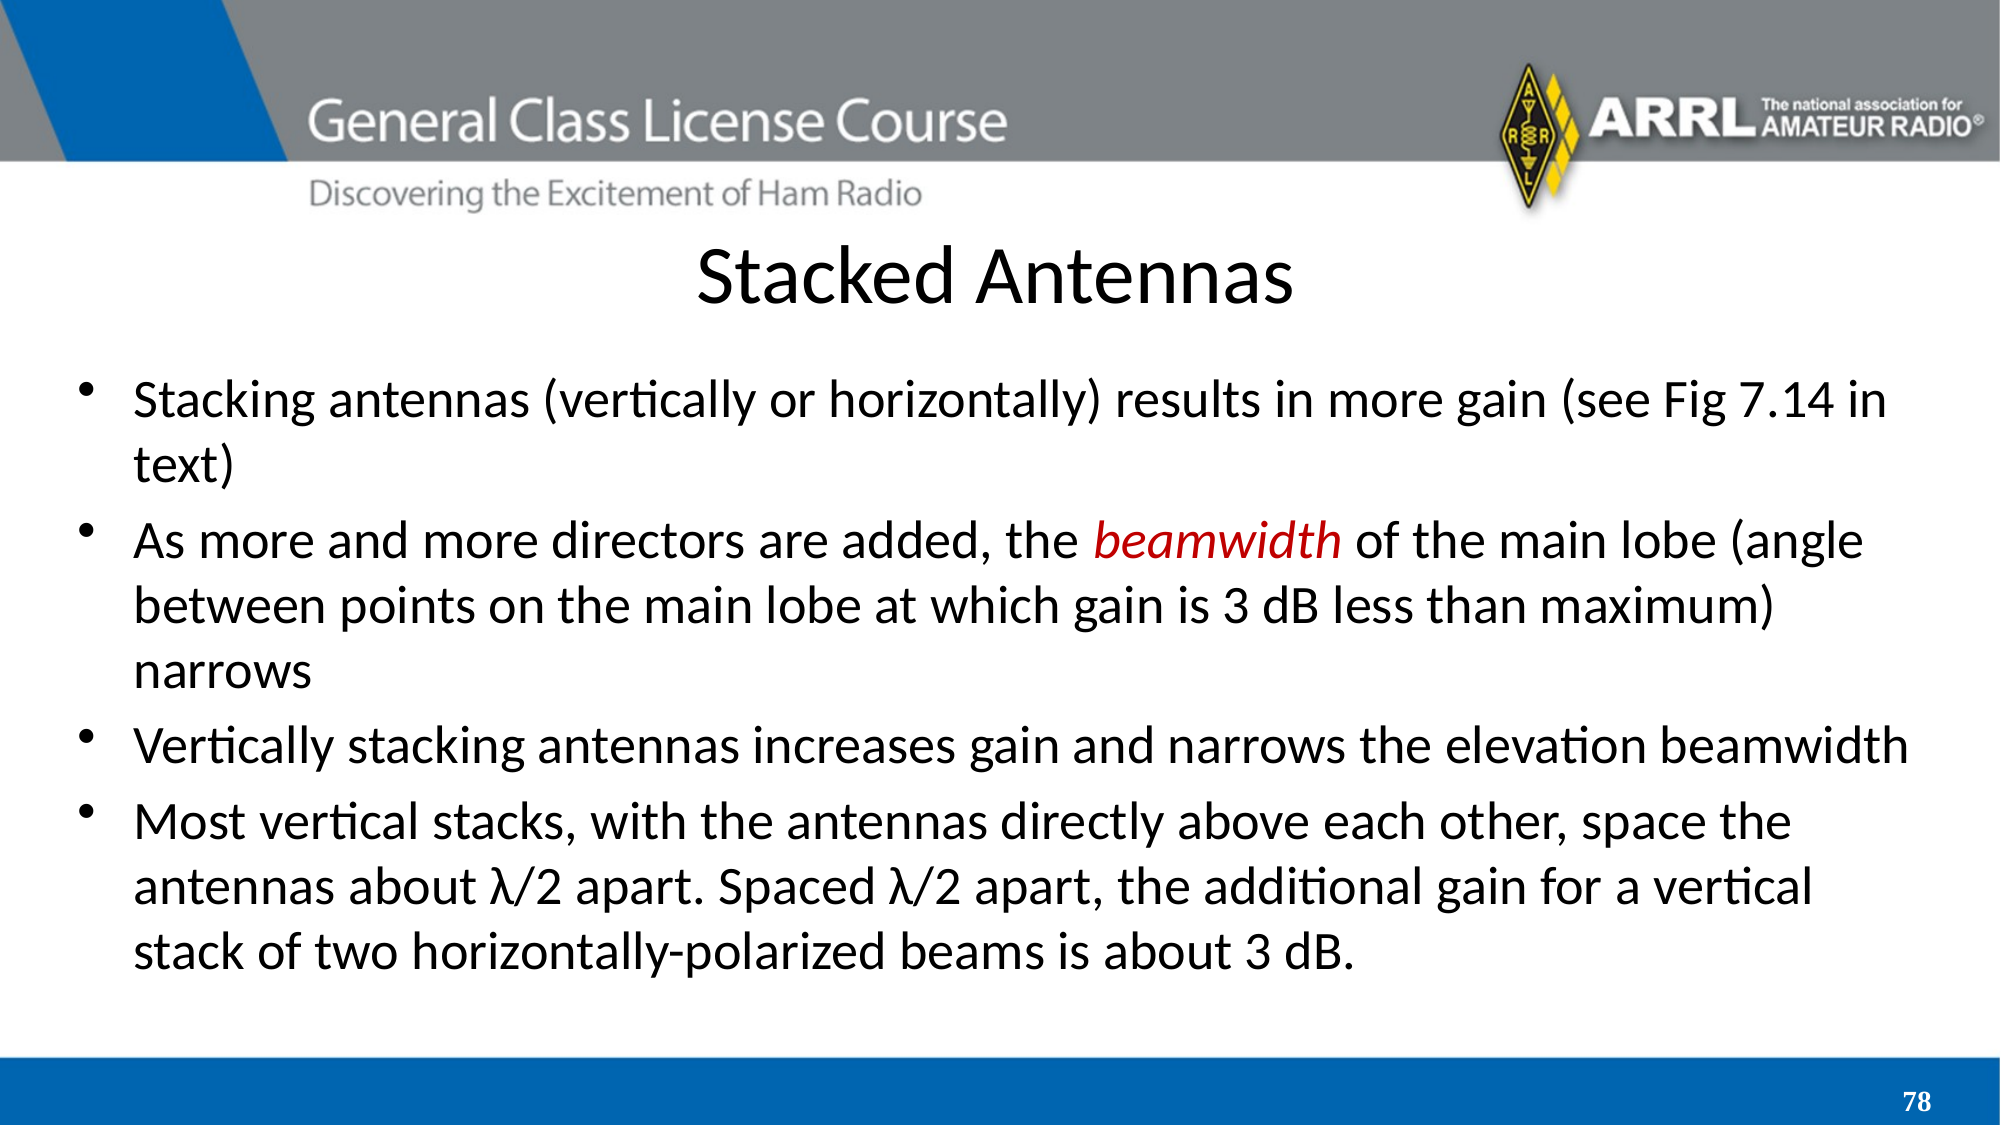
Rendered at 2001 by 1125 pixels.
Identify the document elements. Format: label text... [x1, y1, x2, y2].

picture [0, 0, 2001, 1125]
title Stacked Antennas [96, 212, 1897, 355]
list Stacking antennas (vertically or horizontally) results in more gain (see Fig 7.14 in text) As more and more directors are added, the beamwidth of the main lobe (angle between points on the main lobe at which gain is 3 dB less than maximum) narrows Vertically stacking antennas increases gain and narrows the elevation beamwidth Most vertical stacks, with the antennas directly above each other, space the antennas about λ/2 apart. Spaced λ/2 apart, the additional gain for a vertical stack of two horizontally-polarized beams is about 3 dB. [62, 355, 1950, 1075]
